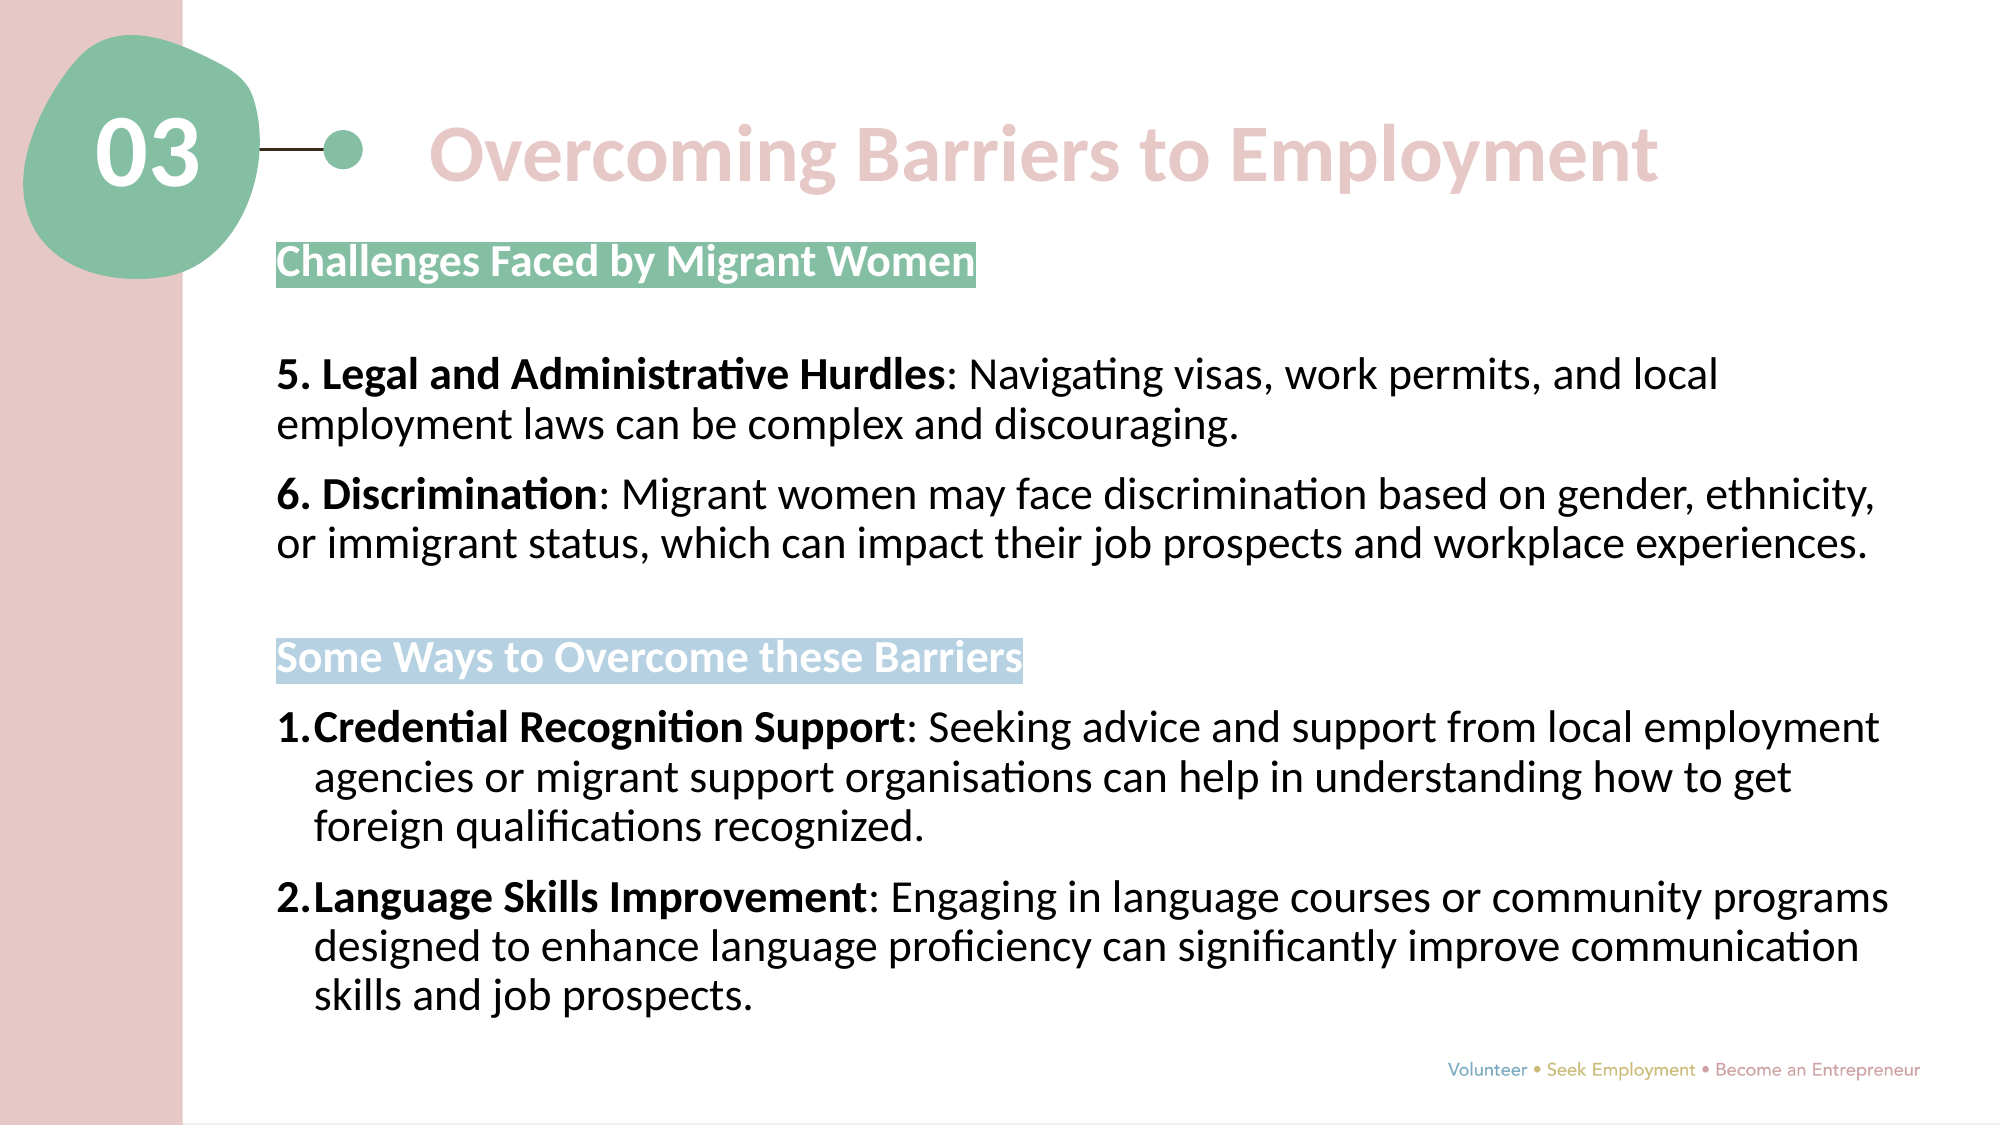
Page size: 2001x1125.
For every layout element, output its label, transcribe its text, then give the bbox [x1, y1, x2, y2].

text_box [110, 129, 363, 170]
text_box Overcoming Barriers to Employment [414, 108, 1675, 215]
text_box [55, 35, 249, 88]
text_box [0, 0, 184, 1125]
text_box [34, 230, 234, 280]
picture [1418, 1046, 1971, 1103]
text_box 03 [21, 88, 275, 230]
text_box Challenges Faced by Migrant Women 5. Legal and Administrative Hurdles: Navigating visas, work permits, and local employment laws can be complex and discouraging. 6. Discrimination: Migrant women may face discrimination based on gender, ethnicity, or immigrant status, which can impact their job prospects and workplace experiences. Some Ways to Overcome these Barriers Credential Recognition Support: Seeking advice and support from local employment agencies or migrant support organisations can help in understanding how to get foreign qualifications recognized. Language Skills Improvement: Engaging in language courses or community programs designed to enhance language proficiency can significantly improve communication skills and job prospects. [261, 229, 1941, 434]
